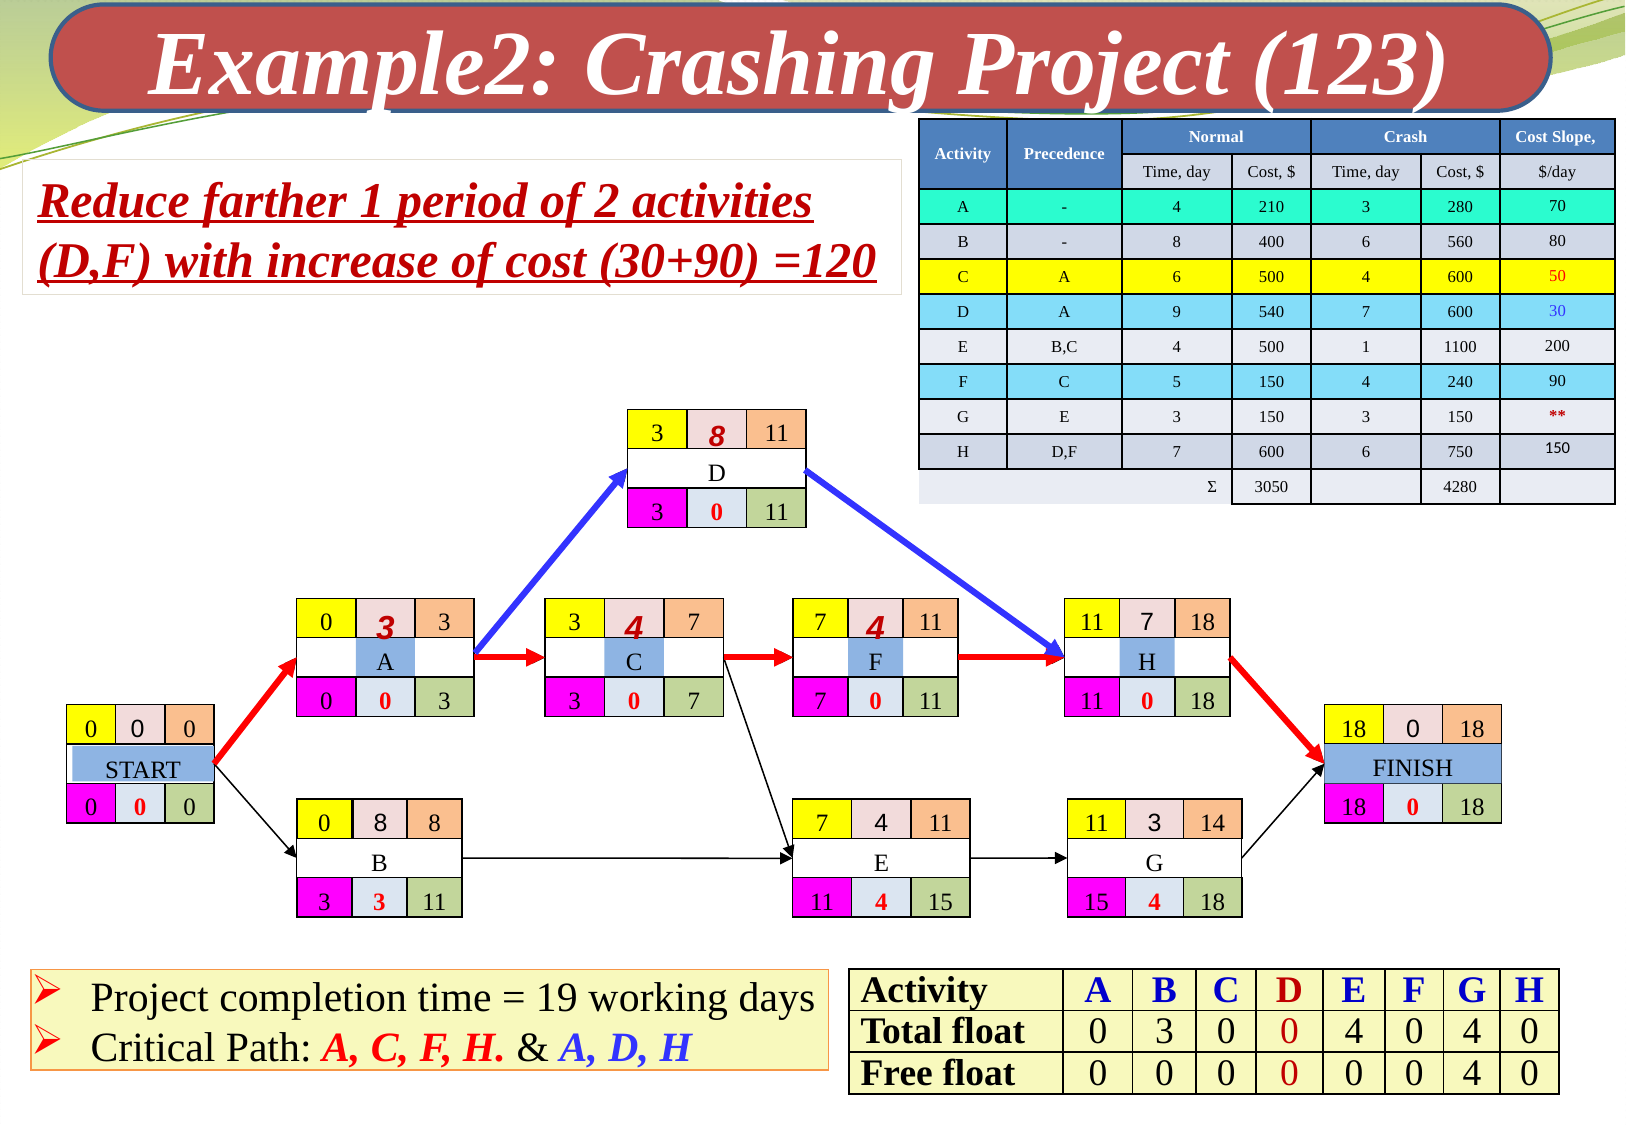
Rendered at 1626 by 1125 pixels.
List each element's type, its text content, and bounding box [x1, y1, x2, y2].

table_header H [1501, 970, 1558, 1010]
table_cell 0 [1197, 1053, 1255, 1093]
table_cell A [1008, 260, 1121, 293]
table_cell D [920, 295, 1006, 328]
table_cell 3 [1312, 400, 1420, 409]
table_cell 8 [1123, 225, 1231, 258]
table_cell 150 [1502, 435, 1614, 468]
table_cell 500 [1233, 260, 1310, 293]
table_cell [1502, 470, 1614, 503]
table_cell 4 [1123, 330, 1231, 363]
table_cell A [920, 190, 1006, 223]
table_header D [1257, 970, 1322, 1010]
text_box Example2: Crashing Project (123) [50, 4, 1551, 111]
table_cell A [1008, 295, 1121, 328]
table_cell 0 [1133, 1053, 1195, 1093]
table_cell E [920, 330, 1006, 363]
table_cell Time, day [1123, 155, 1231, 188]
table_header A [1064, 970, 1132, 1010]
table_cell 70 [1501, 190, 1614, 223]
table_cell 6 [1123, 260, 1231, 293]
table_header G [1444, 970, 1499, 1010]
table_header B [1133, 970, 1195, 1010]
table_header E [1324, 970, 1384, 1010]
table_cell 500 [1233, 330, 1310, 363]
table_cell 3 [1312, 190, 1420, 223]
table_cell 540 [1233, 295, 1310, 328]
table_cell 560 [1422, 225, 1499, 258]
table_cell 150 [1422, 400, 1499, 409]
table_cell 600 [1422, 260, 1499, 293]
table_cell 0 [1197, 1011, 1255, 1051]
table_cell 600 [1422, 295, 1499, 328]
table_cell B [920, 225, 1006, 258]
table_header Activity [850, 970, 1062, 1010]
table_cell 200 [1501, 330, 1614, 363]
table_cell Cost, $ [1422, 155, 1499, 188]
table_cell C [1008, 365, 1121, 398]
table_cell 90 [1501, 365, 1614, 398]
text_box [474, 465, 1064, 656]
table_cell 0 [1064, 1053, 1132, 1093]
table_cell 280 [1422, 190, 1499, 223]
table_cell 1 [1312, 330, 1420, 363]
table_header C [1197, 970, 1255, 1010]
table_cell 240 [1422, 365, 1499, 398]
table_header Activity [920, 120, 1006, 188]
table_header Cost Slope, [1501, 120, 1614, 153]
table_cell 1100 [1422, 330, 1499, 363]
table_cell 400 [1233, 225, 1310, 258]
table_cell 4 [1123, 190, 1231, 223]
table_cell 30 [1501, 295, 1614, 328]
table_cell 0 [1257, 1053, 1322, 1093]
table_cell 150 [1233, 400, 1310, 409]
table_cell Total float [850, 1011, 1062, 1051]
table_cell - [1008, 225, 1121, 258]
table_cell 4 [1312, 365, 1420, 398]
table_cell 150 [1233, 365, 1310, 398]
table_cell 80 [1501, 225, 1614, 258]
table_cell 3 [1133, 1011, 1195, 1051]
table_header F [1386, 970, 1443, 1010]
table_header Normal [1123, 120, 1310, 153]
table_cell Free float [850, 1053, 1062, 1093]
table_cell F [920, 365, 1006, 398]
table_cell 9 [1123, 295, 1231, 328]
table_cell $/day [1501, 155, 1614, 188]
table_cell Cost, $ [1233, 155, 1310, 188]
table_cell 0 [1324, 1053, 1384, 1093]
table_cell 4 [1444, 1011, 1499, 1051]
table_cell 0 [1386, 1053, 1443, 1093]
table_cell 3 [1123, 400, 1231, 409]
table_cell 4 [1444, 1053, 1499, 1093]
table_header Crash [1312, 120, 1499, 153]
table_cell 0 [1064, 1011, 1132, 1051]
table_cell - [1008, 190, 1121, 223]
table_cell C [920, 260, 1006, 293]
table_cell 0 [1501, 1053, 1558, 1093]
text_box Project completion time = 19 working days Critical Path: A, C, F, H. & A, D, H [31, 969, 829, 1070]
table_header Precedence [1008, 120, 1121, 188]
table_cell 0 [1386, 1011, 1443, 1051]
table_cell 50 [1501, 260, 1614, 293]
table_cell Time, day [1312, 155, 1420, 188]
table_cell 4 [1312, 260, 1420, 293]
table_cell ** [1501, 400, 1614, 433]
table_cell G [920, 400, 1006, 409]
table_cell 4 [1324, 1011, 1384, 1051]
table_cell 6 [1312, 225, 1420, 258]
table_cell E [1008, 400, 1121, 409]
table_cell 0 [1257, 1011, 1322, 1051]
table_cell B,C [1008, 330, 1121, 363]
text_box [213, 658, 1325, 766]
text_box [66, 409, 1502, 917]
table_cell 0 [1501, 1011, 1558, 1051]
table_cell 210 [1233, 190, 1310, 223]
text_box Reduce farther 1 period of 2 activities (D,F) with increase of cost (30+90) =120 [22, 159, 902, 295]
table_cell 5 [1123, 365, 1231, 398]
table_cell 7 [1312, 295, 1420, 328]
